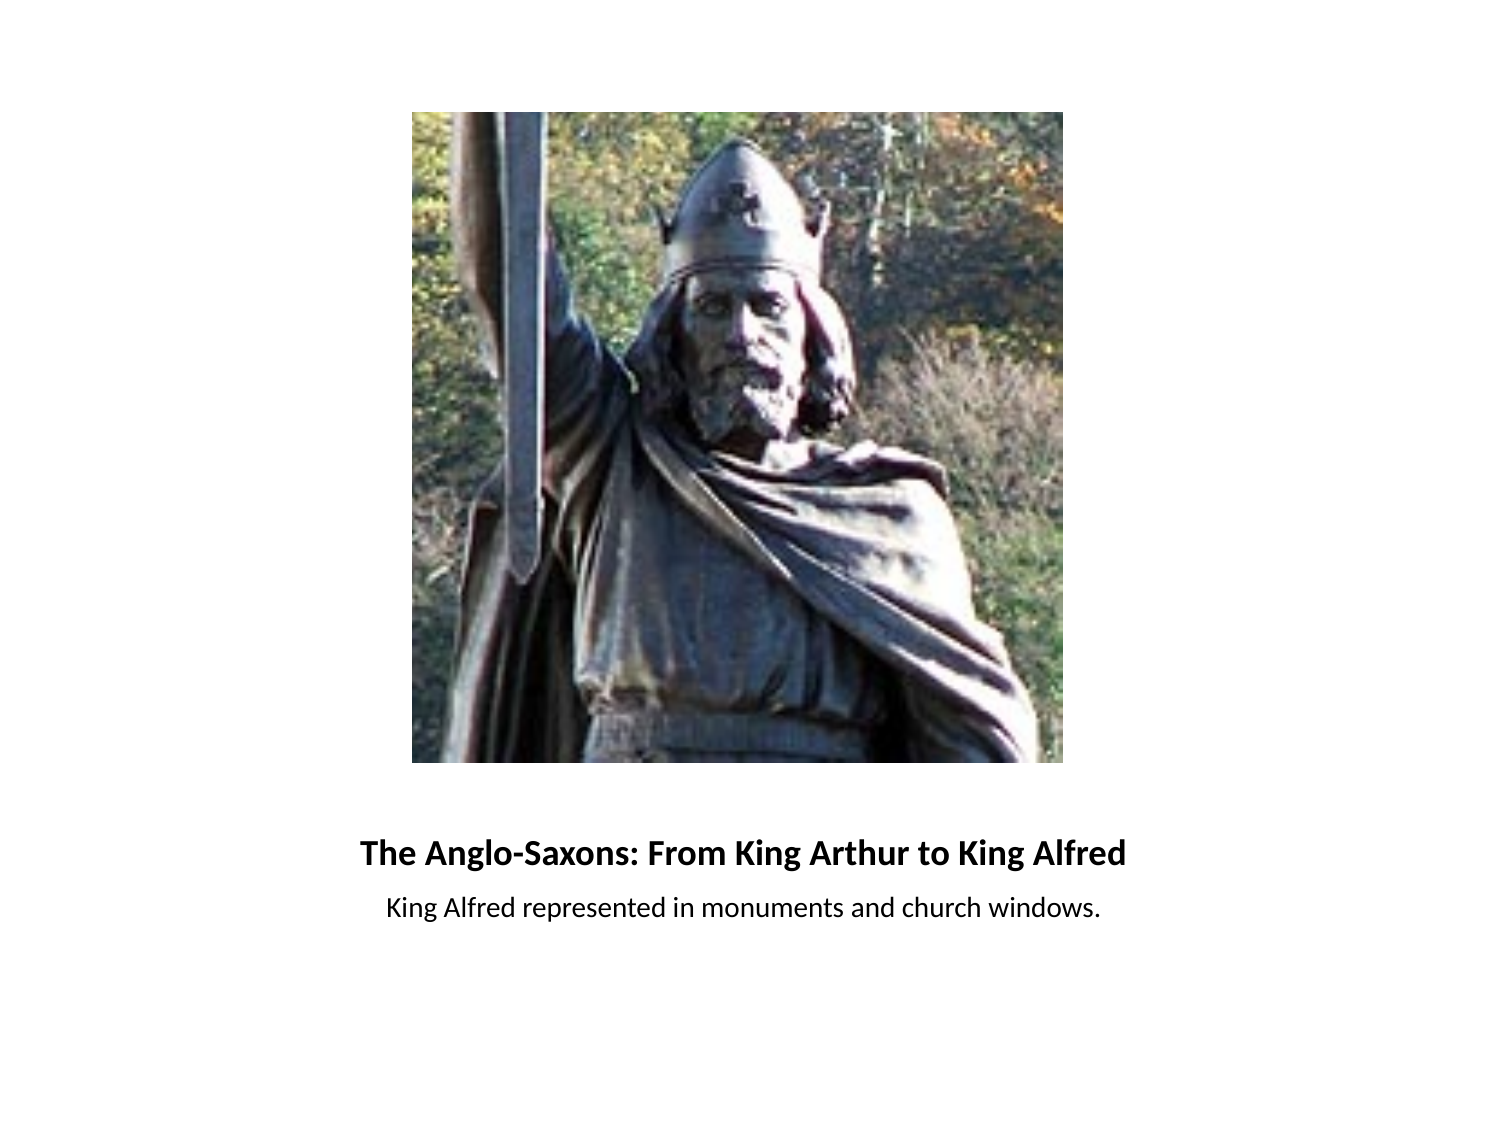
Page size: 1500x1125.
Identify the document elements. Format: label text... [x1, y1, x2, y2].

list King Alfred represented in monuments and church windows. [294, 880, 1194, 1013]
title The Anglo-Saxons: From King Arthur to King Alfred [294, 787, 1194, 880]
picture [412, 112, 1063, 763]
